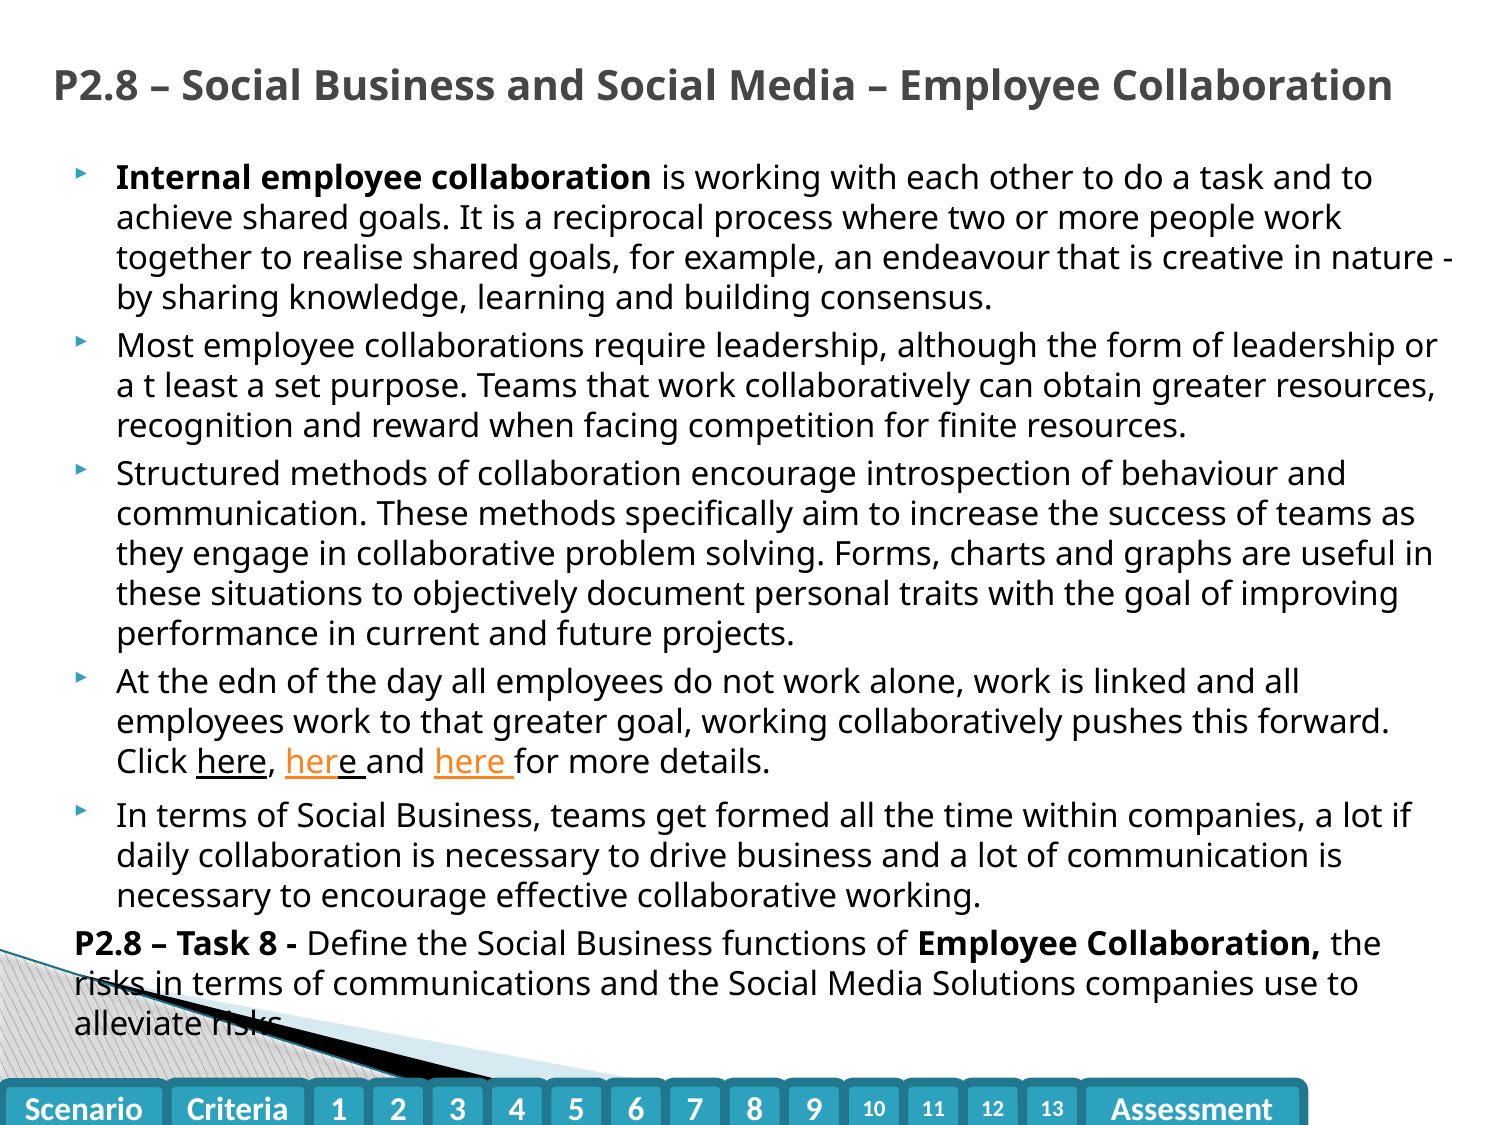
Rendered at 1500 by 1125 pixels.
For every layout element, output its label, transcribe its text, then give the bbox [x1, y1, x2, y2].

list Internal employee collaboration is working with each other to do a task and to achieve shared goals. It is a reciprocal process where two or more people work together to realise shared goals, for example, an endeavour that is creative in nature - by sharing knowledge, learning and building consensus. Most employee collaborations require leadership, although the form of leadership or a t least a set purpose. Teams that work collaboratively can obtain greater resources, recognition and reward when facing competition for finite resources. Structured methods of collaboration encourage introspection of behaviour and communication. These methods specifically aim to increase the success of teams as they engage in collaborative problem solving. Forms, charts and graphs are useful in these situations to objectively document personal traits with the goal of improving performance in current and future projects. At the edn of the day all employees do not work alone, work is linked and all employees work to that greater goal, working collaboratively pushes this forward. Click here, here and here for more details. In terms of Social Business, teams get formed all the time within companies, a lot if daily collaboration is necessary to drive business and a lot of communication is necessary to encourage effective collaborative working. P2.8 – Task 8 - Define the Social Business functions of Employee Collaboration, the risks in terms of communications and the Social Media Solutions companies use to alleviate risks. [41, 149, 1471, 1000]
title P2.8 – Social Business and Social Media – Employee Collaboration [37, 19, 1471, 149]
